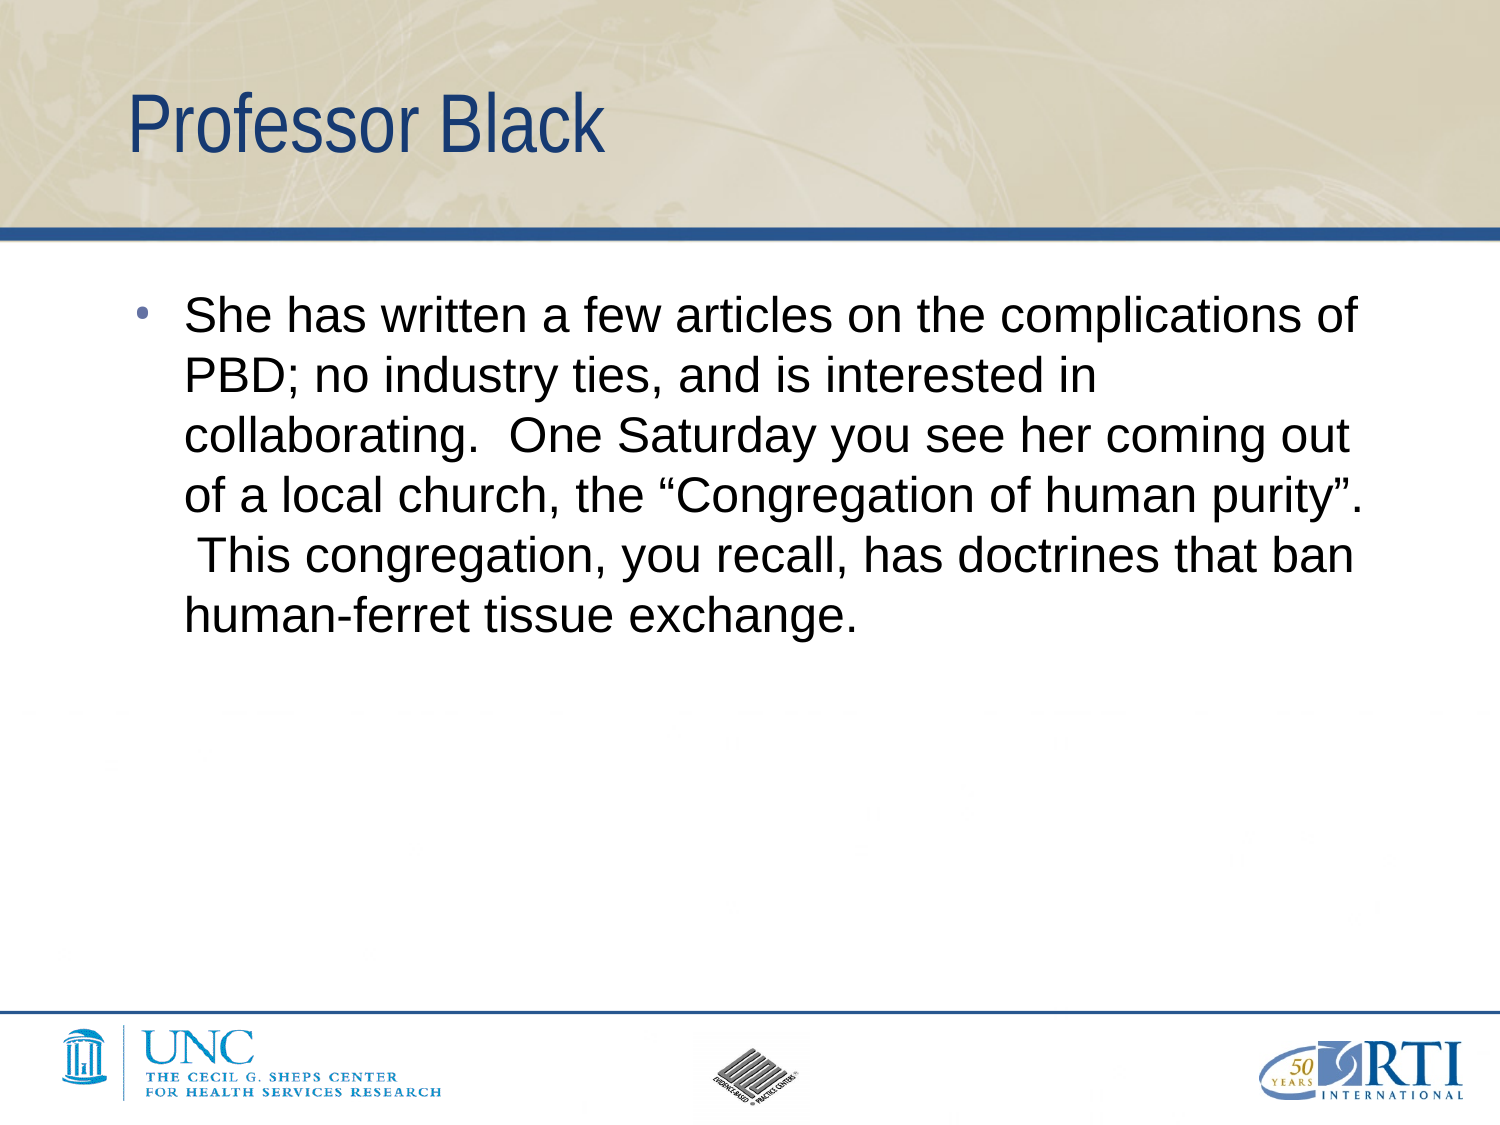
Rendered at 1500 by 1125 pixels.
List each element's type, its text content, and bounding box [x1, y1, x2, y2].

picture [0, 1015, 1500, 1125]
list She has written a few articles on the complications of PBD; no industry ties, and is interested in collaborating. One Saturday you see her coming out of a local church, the “Congregation of human purity”. This congregation, you recall, has doctrines that ban human-ferret tissue exchange. [112, 274, 1388, 976]
title Professor Black [112, 24, 1388, 213]
picture [0, 0, 1500, 1010]
